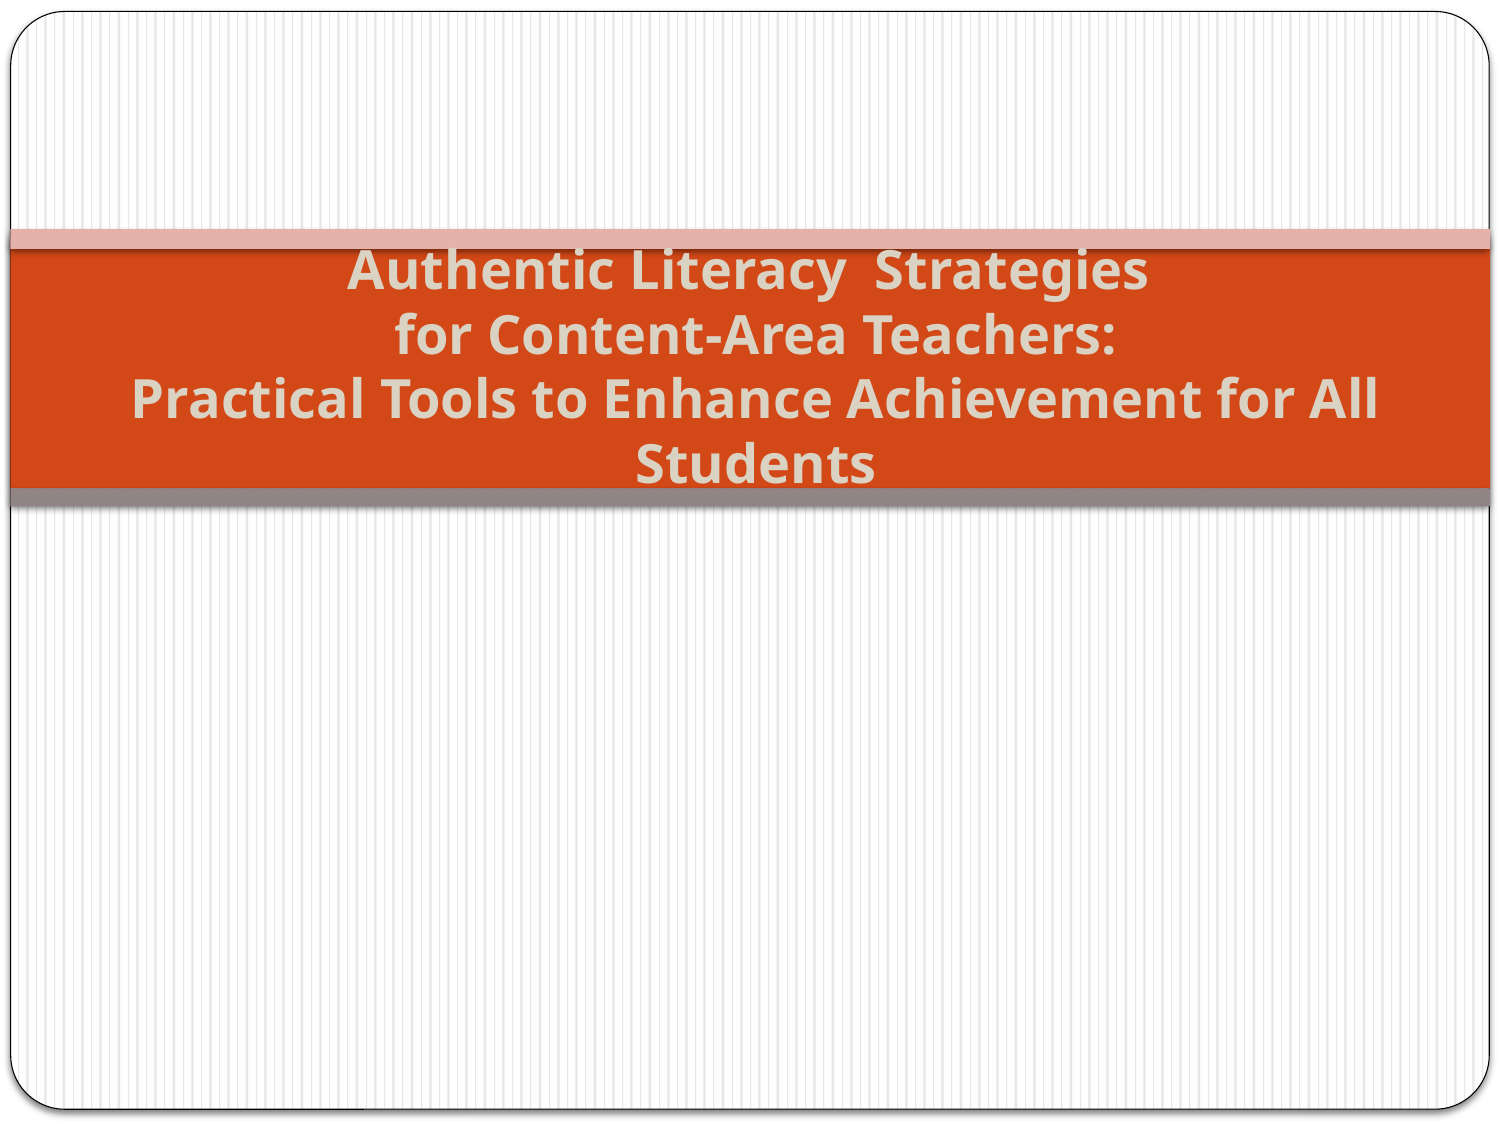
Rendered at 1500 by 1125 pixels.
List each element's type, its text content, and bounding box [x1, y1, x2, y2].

title Authentic Literacy Strategies for Content-Area Teachers: Practical Tools to Enhance Achievement for All Students [87, 262, 1425, 475]
